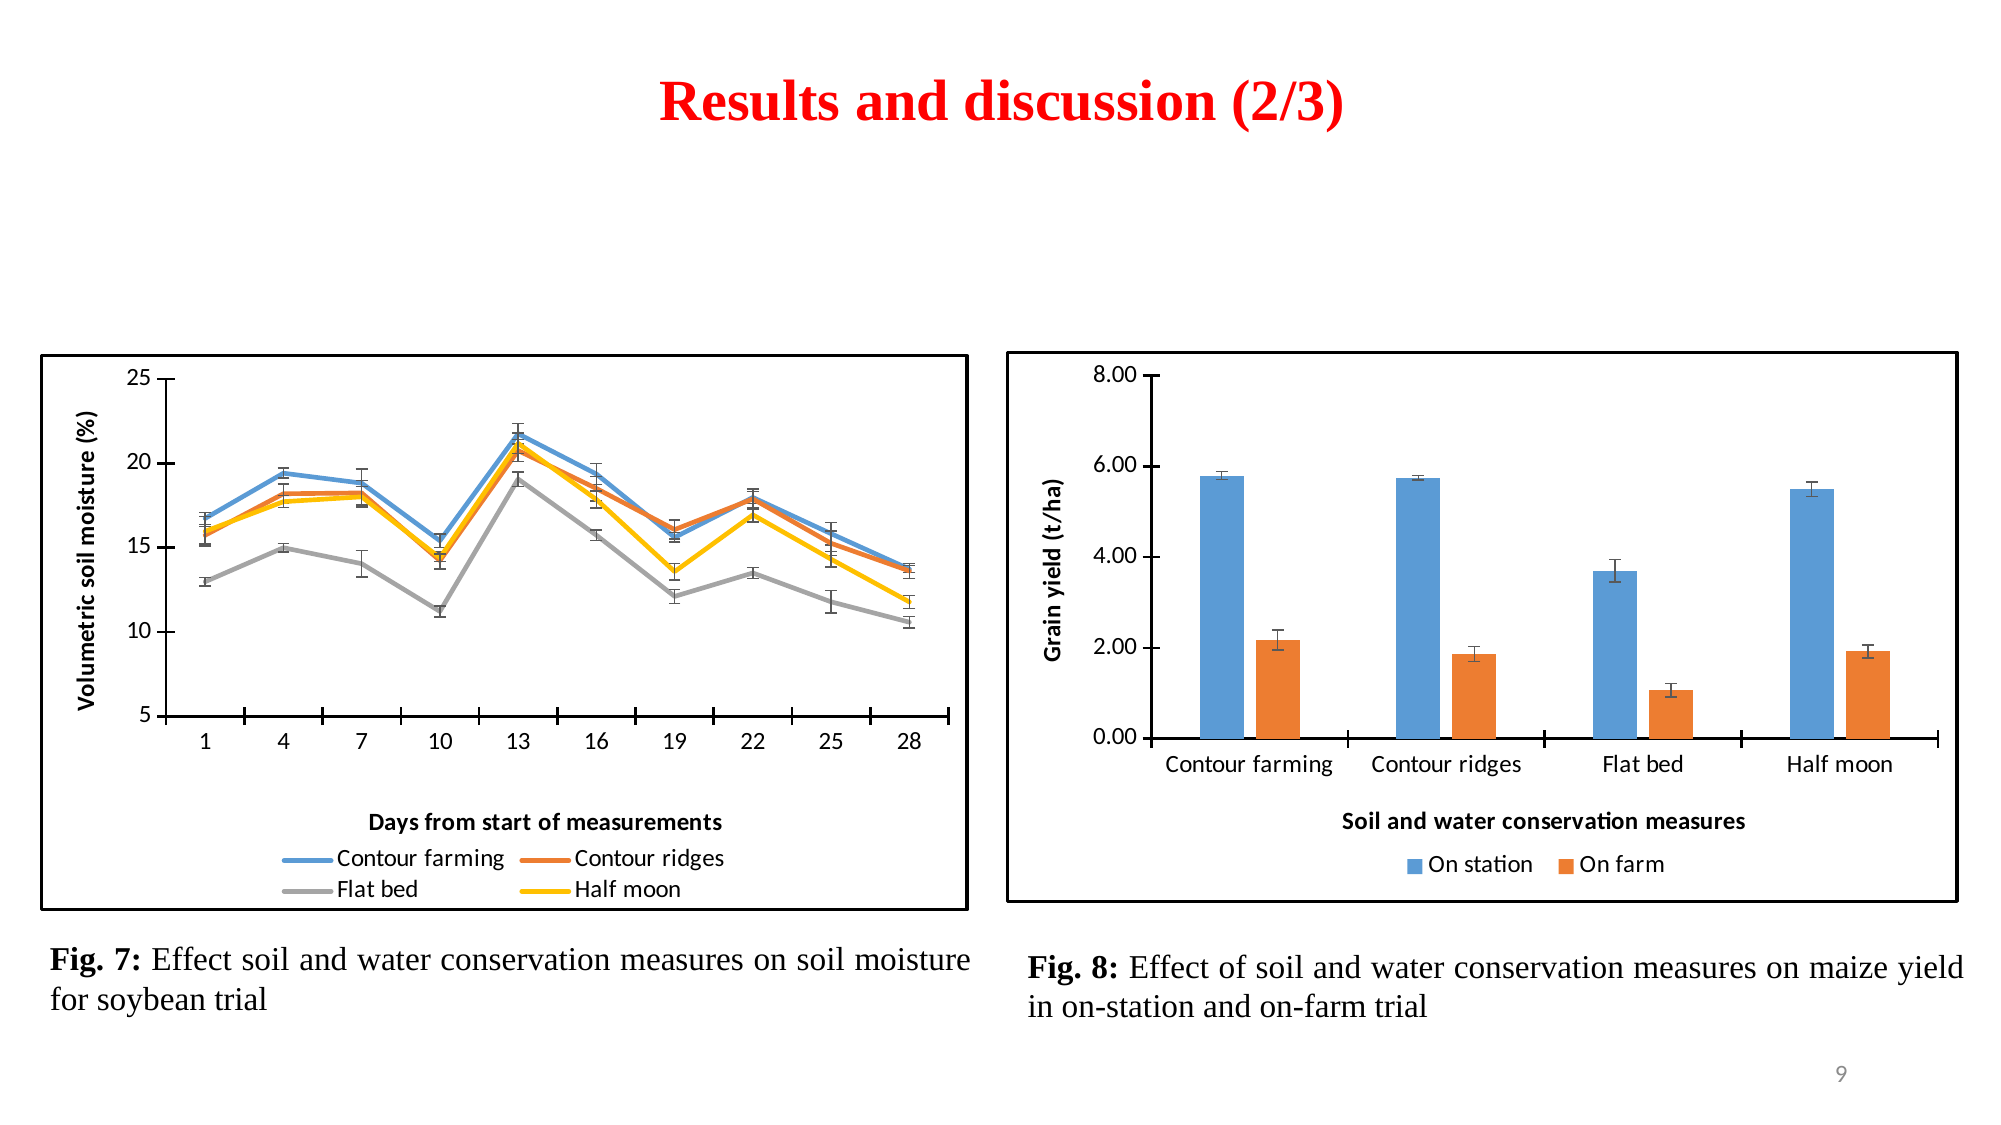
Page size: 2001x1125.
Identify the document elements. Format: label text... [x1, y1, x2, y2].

chart [39, 354, 969, 912]
chart [1005, 350, 1959, 903]
list Fig. 7: Effect soil and water conservation measures on soil moisture for soybean trial [34, 299, 988, 1108]
title Results and discussion (2/3) [39, 29, 1966, 173]
list Fig. 8: Effect of soil and water conservation measures on maize yield in on-station and on-farm trial [1012, 299, 1981, 1112]
